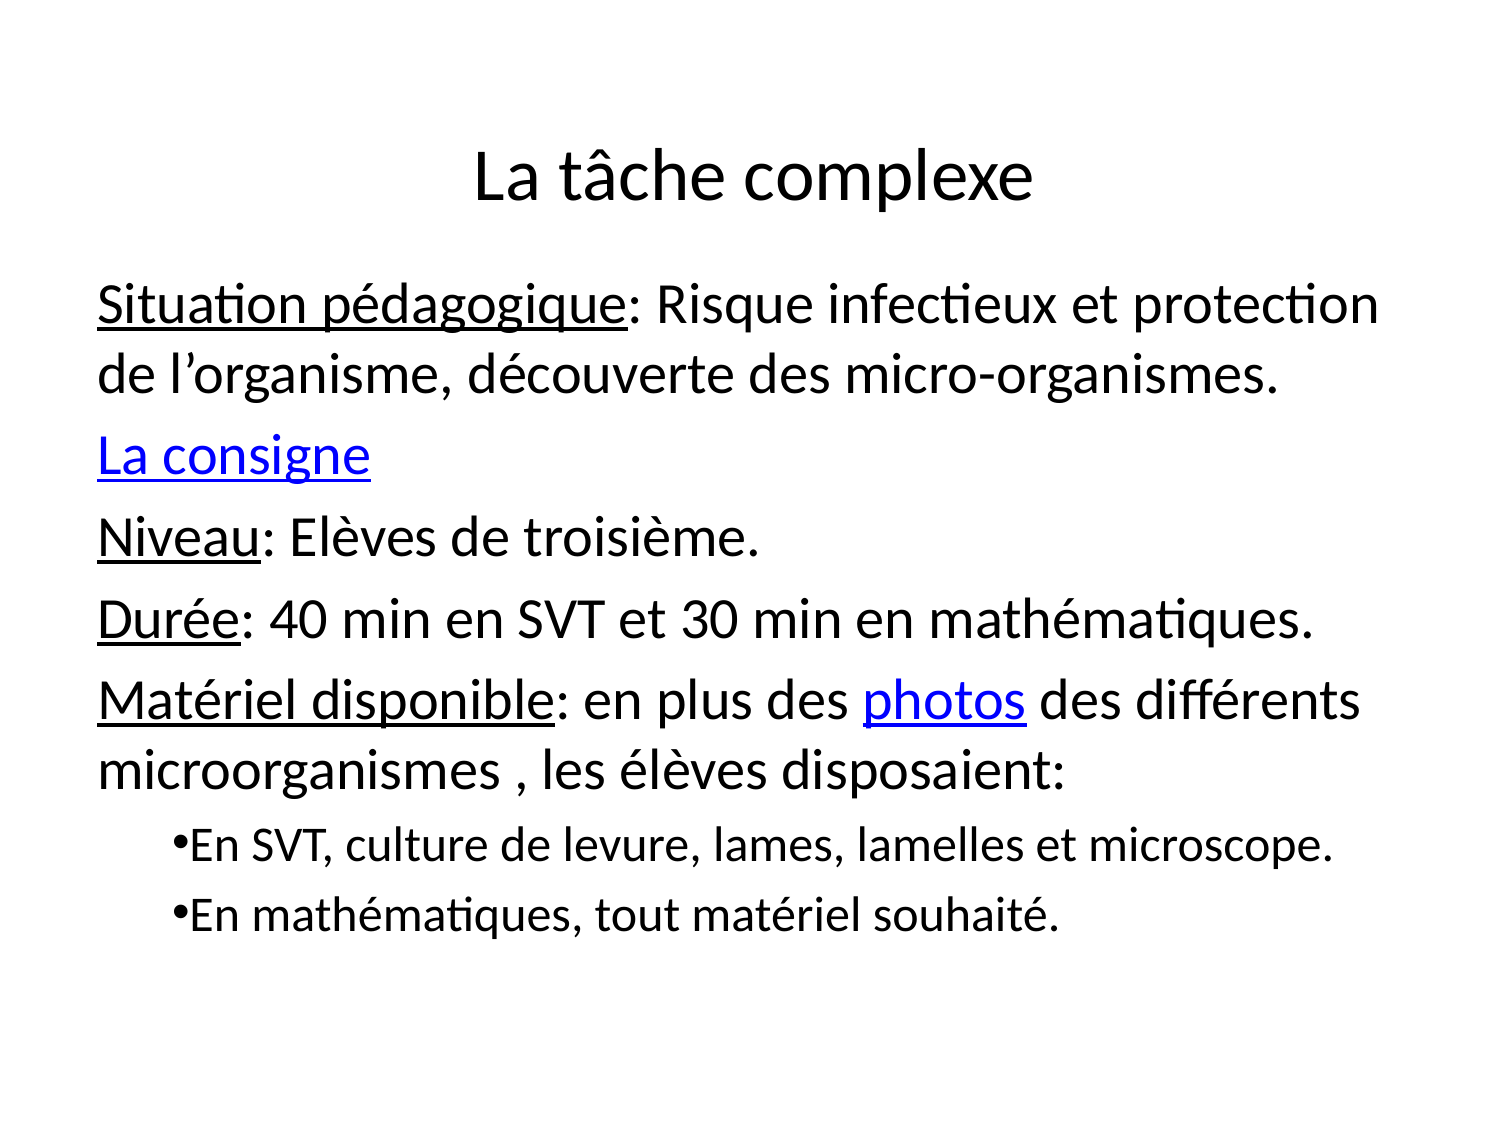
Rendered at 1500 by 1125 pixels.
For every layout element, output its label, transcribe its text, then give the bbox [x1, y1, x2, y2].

title La tâche complexe [117, 117, 1393, 223]
subtitle Situation pédagogique: Risque infectieux et protection de l’organisme, découverte des micro-organismes. La consigne Niveau: Elèves de troisième. Durée: 40 min en SVT et 30 min en mathématiques. Matériel disponible: en plus des photos des différents microorganismes , les élèves disposaient: En SVT, culture de levure, lames, lamelles et microscope. En mathématiques, tout matériel souhaité. [82, 257, 1430, 985]
